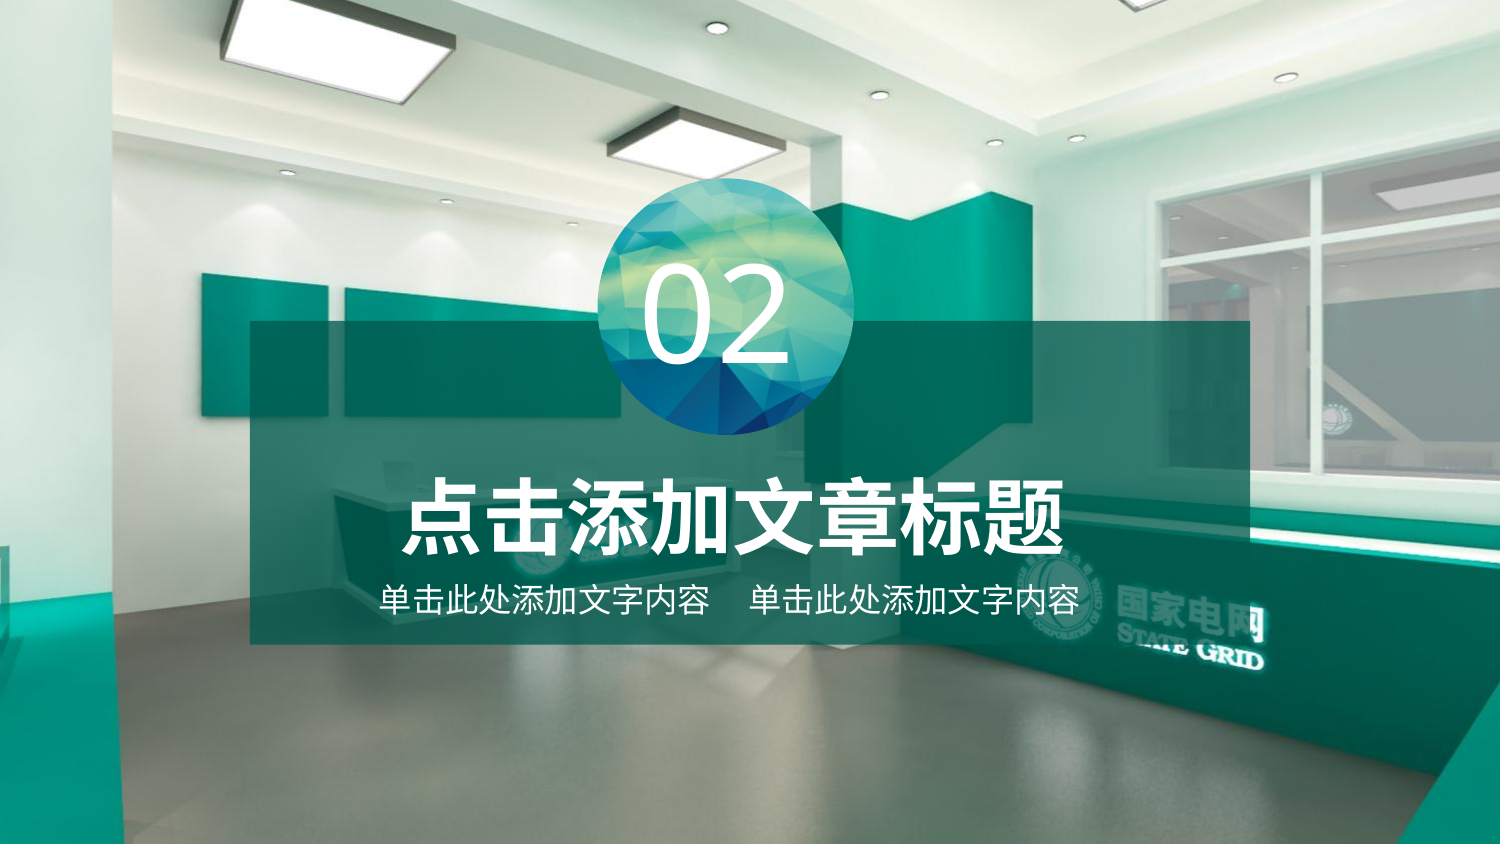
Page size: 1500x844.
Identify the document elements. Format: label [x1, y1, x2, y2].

text_box [597, 178, 855, 435]
picture [0, 0, 1500, 844]
